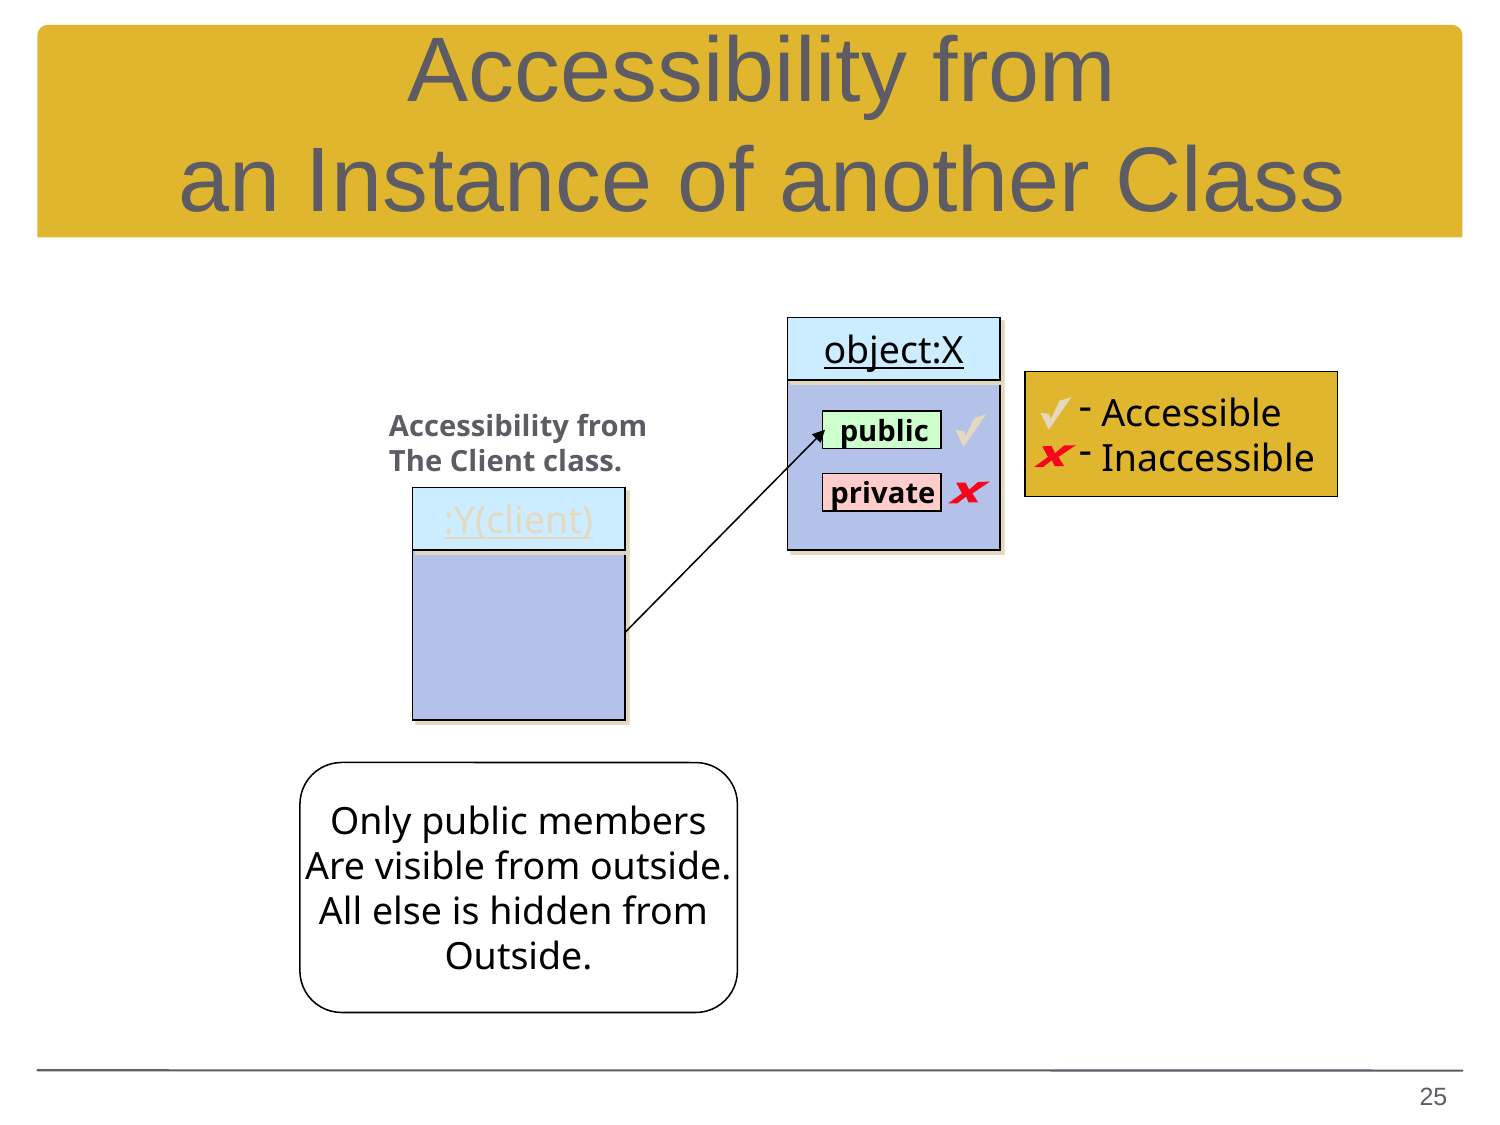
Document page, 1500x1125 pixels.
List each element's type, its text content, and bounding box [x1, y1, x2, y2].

text_box Accessibility from an Instance of another Class [75, 112, 1450, 238]
text_box Only public members Are visible from outside. All else is hidden from Outside. [299, 762, 738, 1013]
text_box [787, 317, 1338, 551]
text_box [624, 429, 826, 633]
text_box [373, 399, 664, 721]
slide_number 25 [1112, 1069, 1463, 1123]
